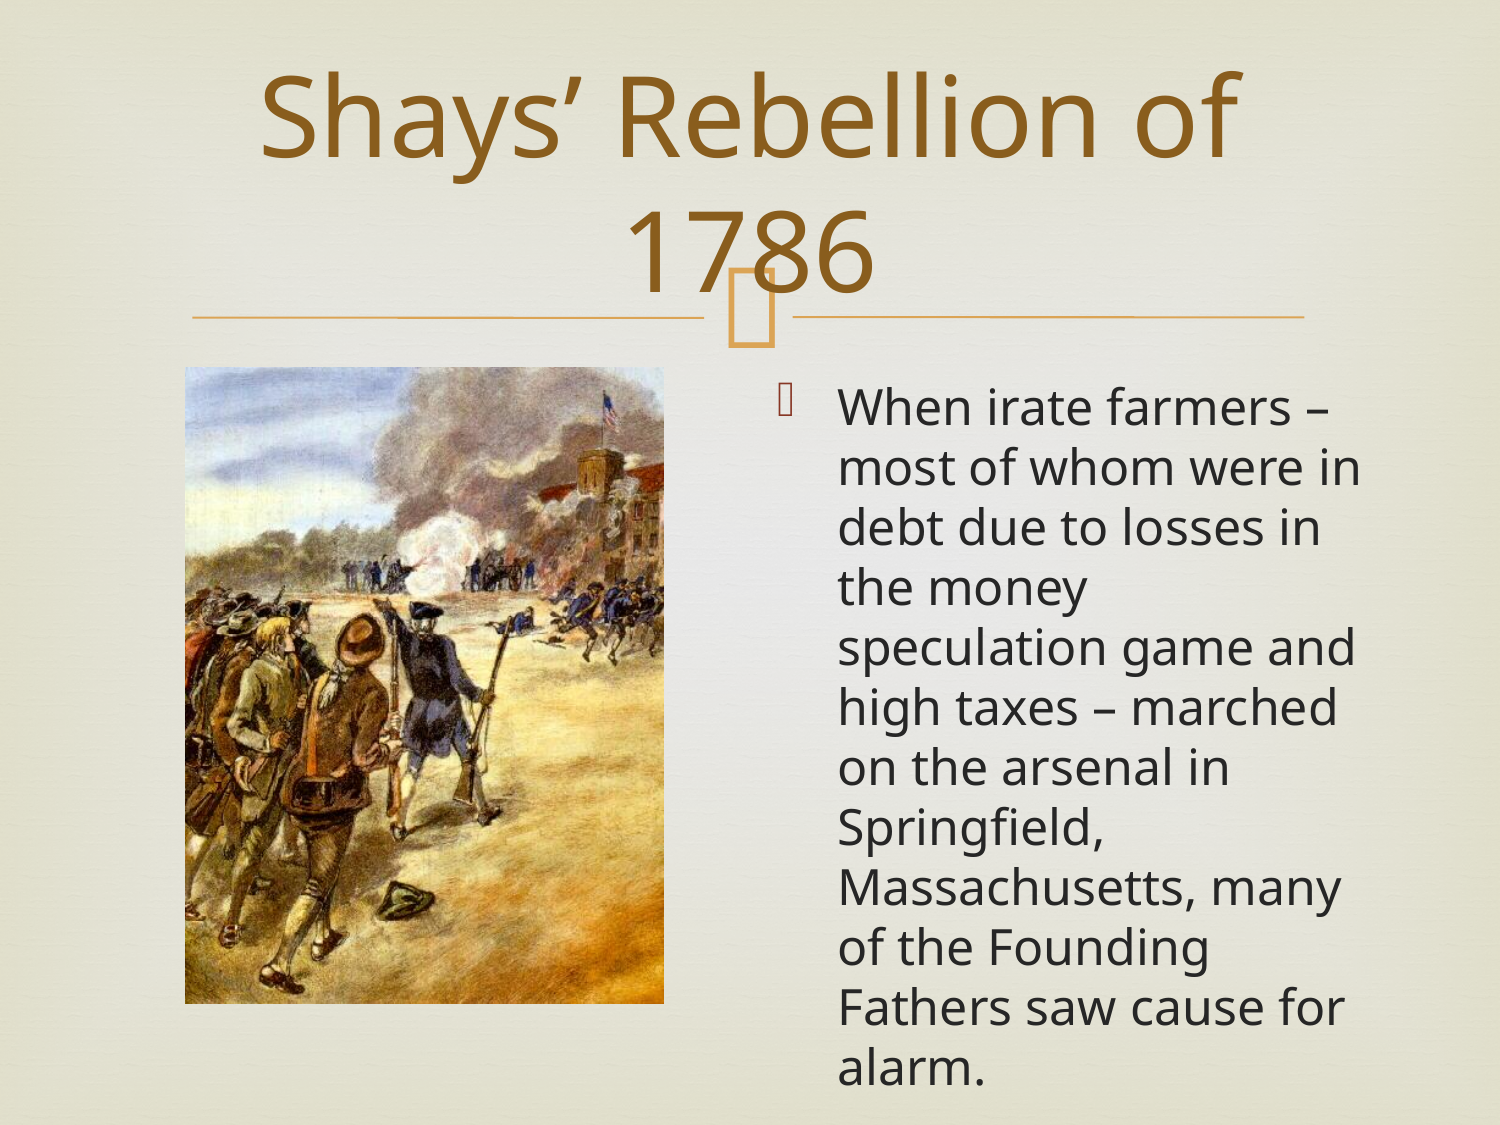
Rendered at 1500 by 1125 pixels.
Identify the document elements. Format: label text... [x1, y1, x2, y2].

list When irate farmers – most of whom were in debt due to losses in the money speculation game and high taxes – marched on the arsenal in Springfield, Massachusetts, many of the Founding Fathers saw cause for alarm. [761, 367, 1386, 1004]
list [185, 366, 664, 1004]
title Shays’ Rebellion of 1786 [112, 93, 1386, 267]
